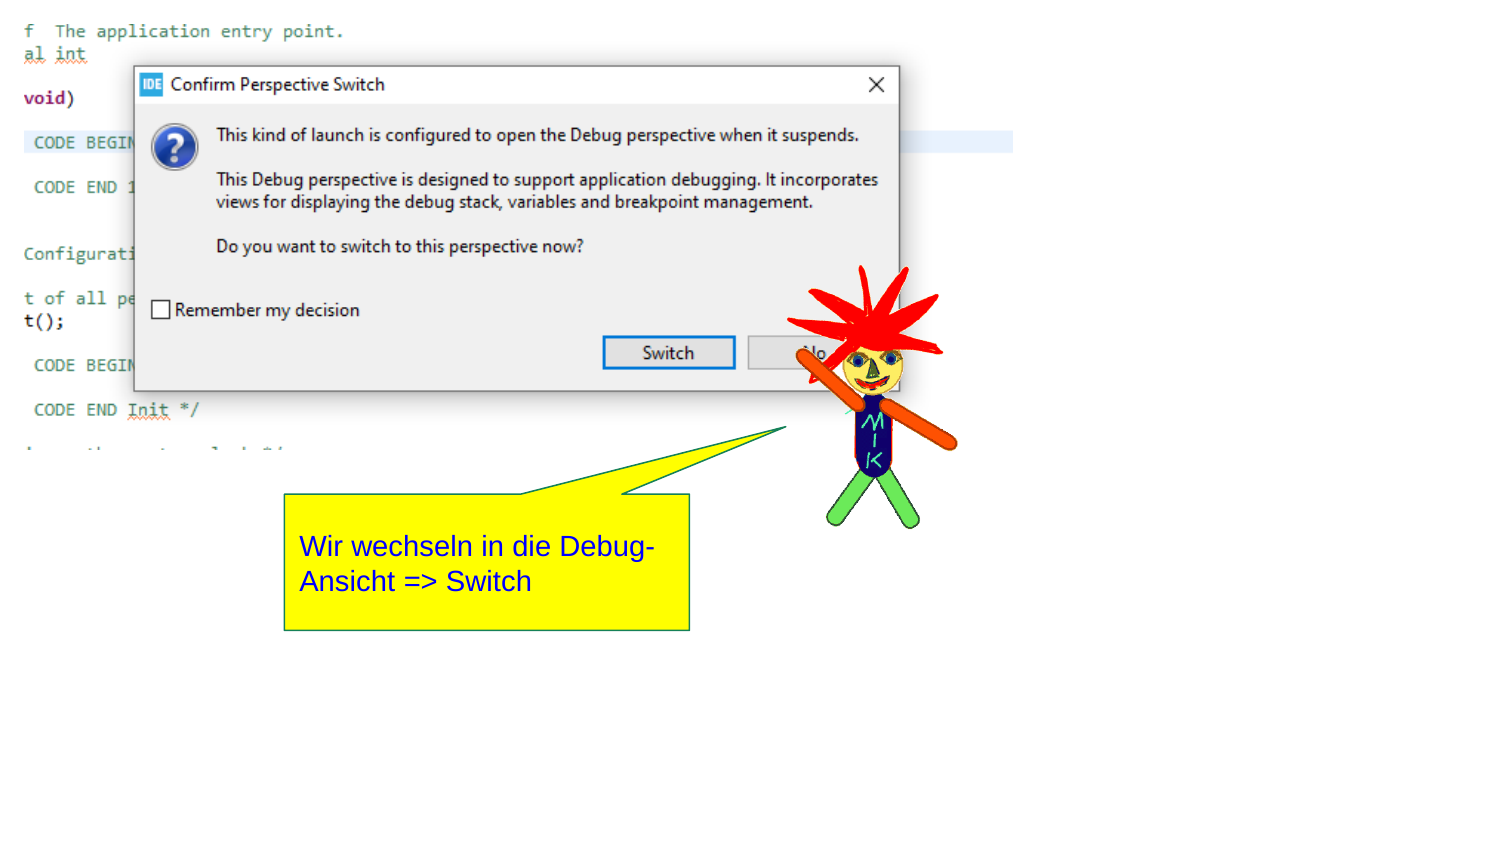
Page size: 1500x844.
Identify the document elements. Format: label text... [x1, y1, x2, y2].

picture [24, 24, 1014, 536]
text_box Wir wechseln in die Debug-Ansicht => Switch [284, 458, 710, 631]
